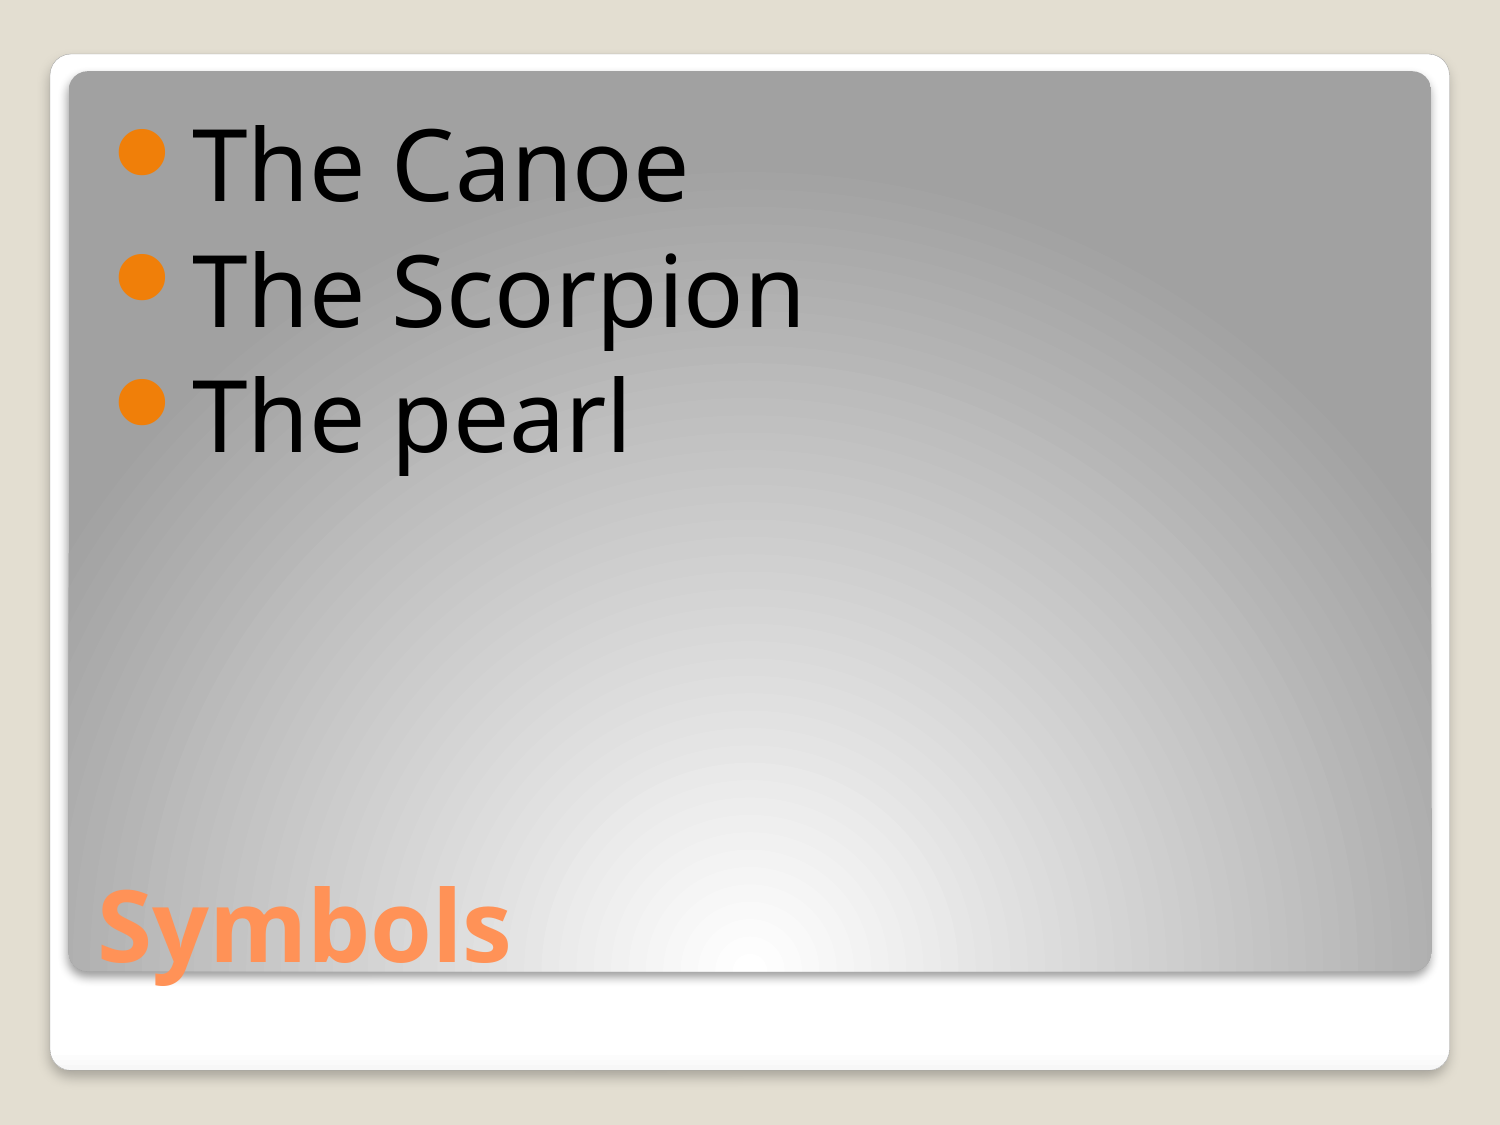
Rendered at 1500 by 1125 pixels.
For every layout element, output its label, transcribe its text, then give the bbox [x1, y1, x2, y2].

title Symbols [82, 817, 1425, 990]
list The Canoe The Scorpion The pearl [82, 86, 1425, 774]
